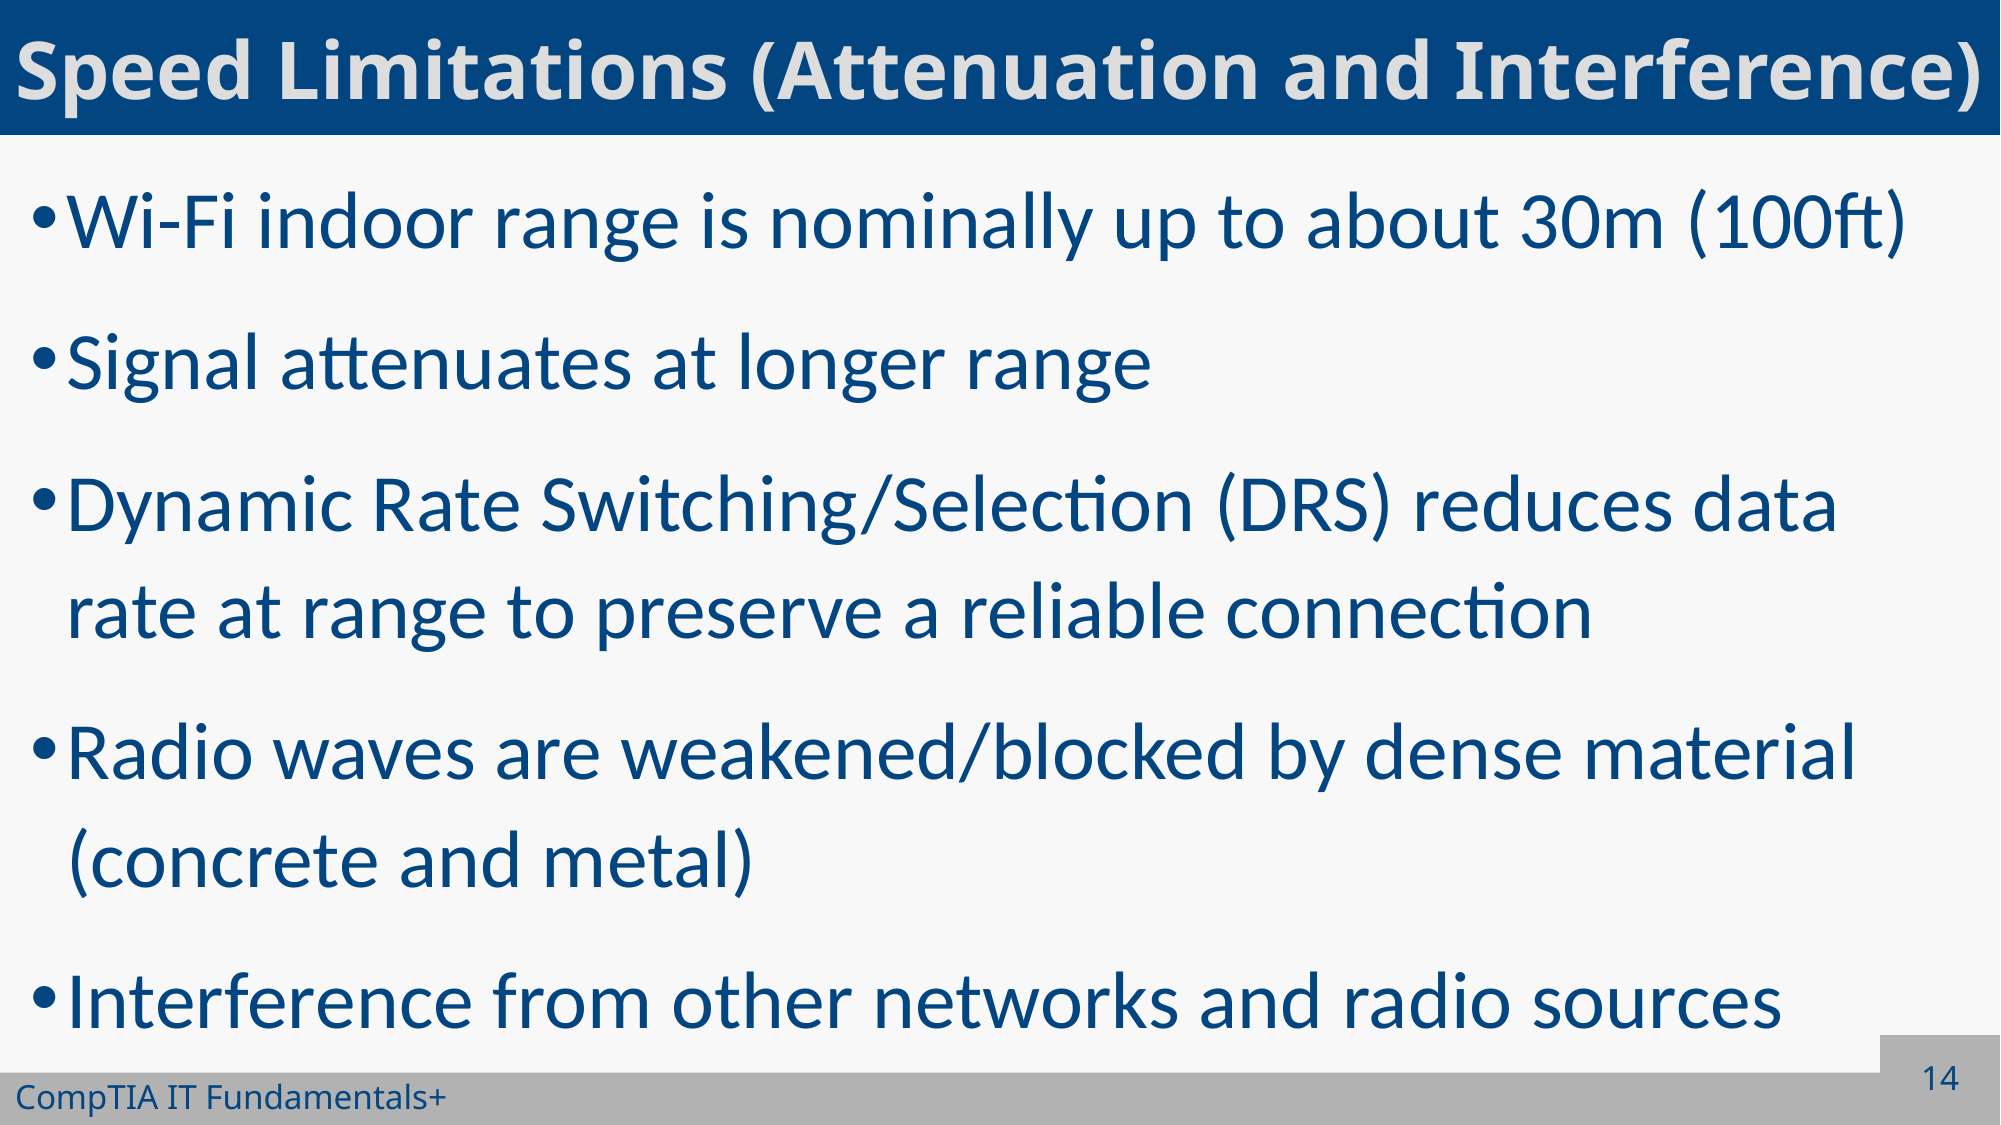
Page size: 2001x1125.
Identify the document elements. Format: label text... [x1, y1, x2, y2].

footer CompTIA IT Fundamentals+ [0, 1072, 1880, 1125]
list Wi-Fi indoor range is nominally up to about 30m (100ft) Signal attenuates at longer range Dynamic Rate Switching/Selection (DRS) reduces data rate at range to preserve a reliable connection Radio waves are weakened/blocked by dense material (concrete and metal) Interference from other networks and radio sources [15, 149, 1980, 1065]
title Speed Limitations (Attenuation and Interference) [0, 0, 2000, 135]
slide_number 14 [1880, 1035, 2000, 1125]
